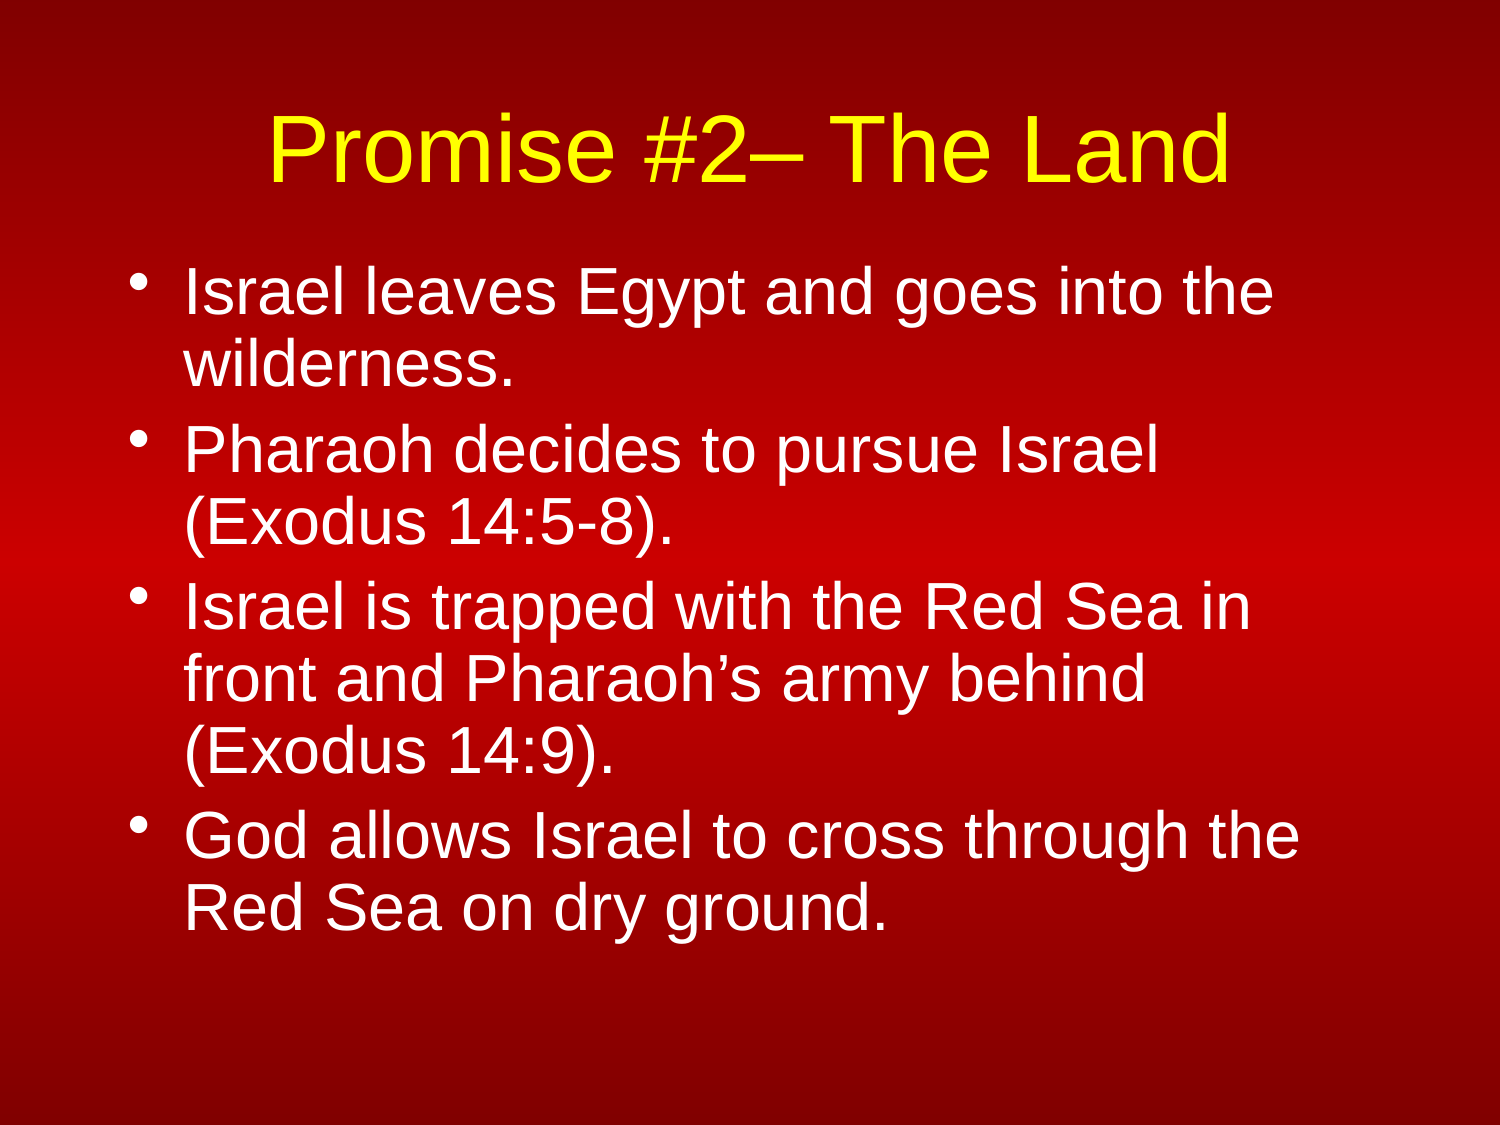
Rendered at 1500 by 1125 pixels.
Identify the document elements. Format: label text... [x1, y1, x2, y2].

list Israel leaves Egypt and goes into the wilderness. Pharaoh decides to pursue Israel (Exodus 14:5-8). Israel is trapped with the Red Sea in front and Pharaoh’s army behind (Exodus 14:9). God allows Israel to cross through the Red Sea on dry ground. [112, 249, 1413, 1000]
title Promise #2– The Land [37, 50, 1463, 238]
